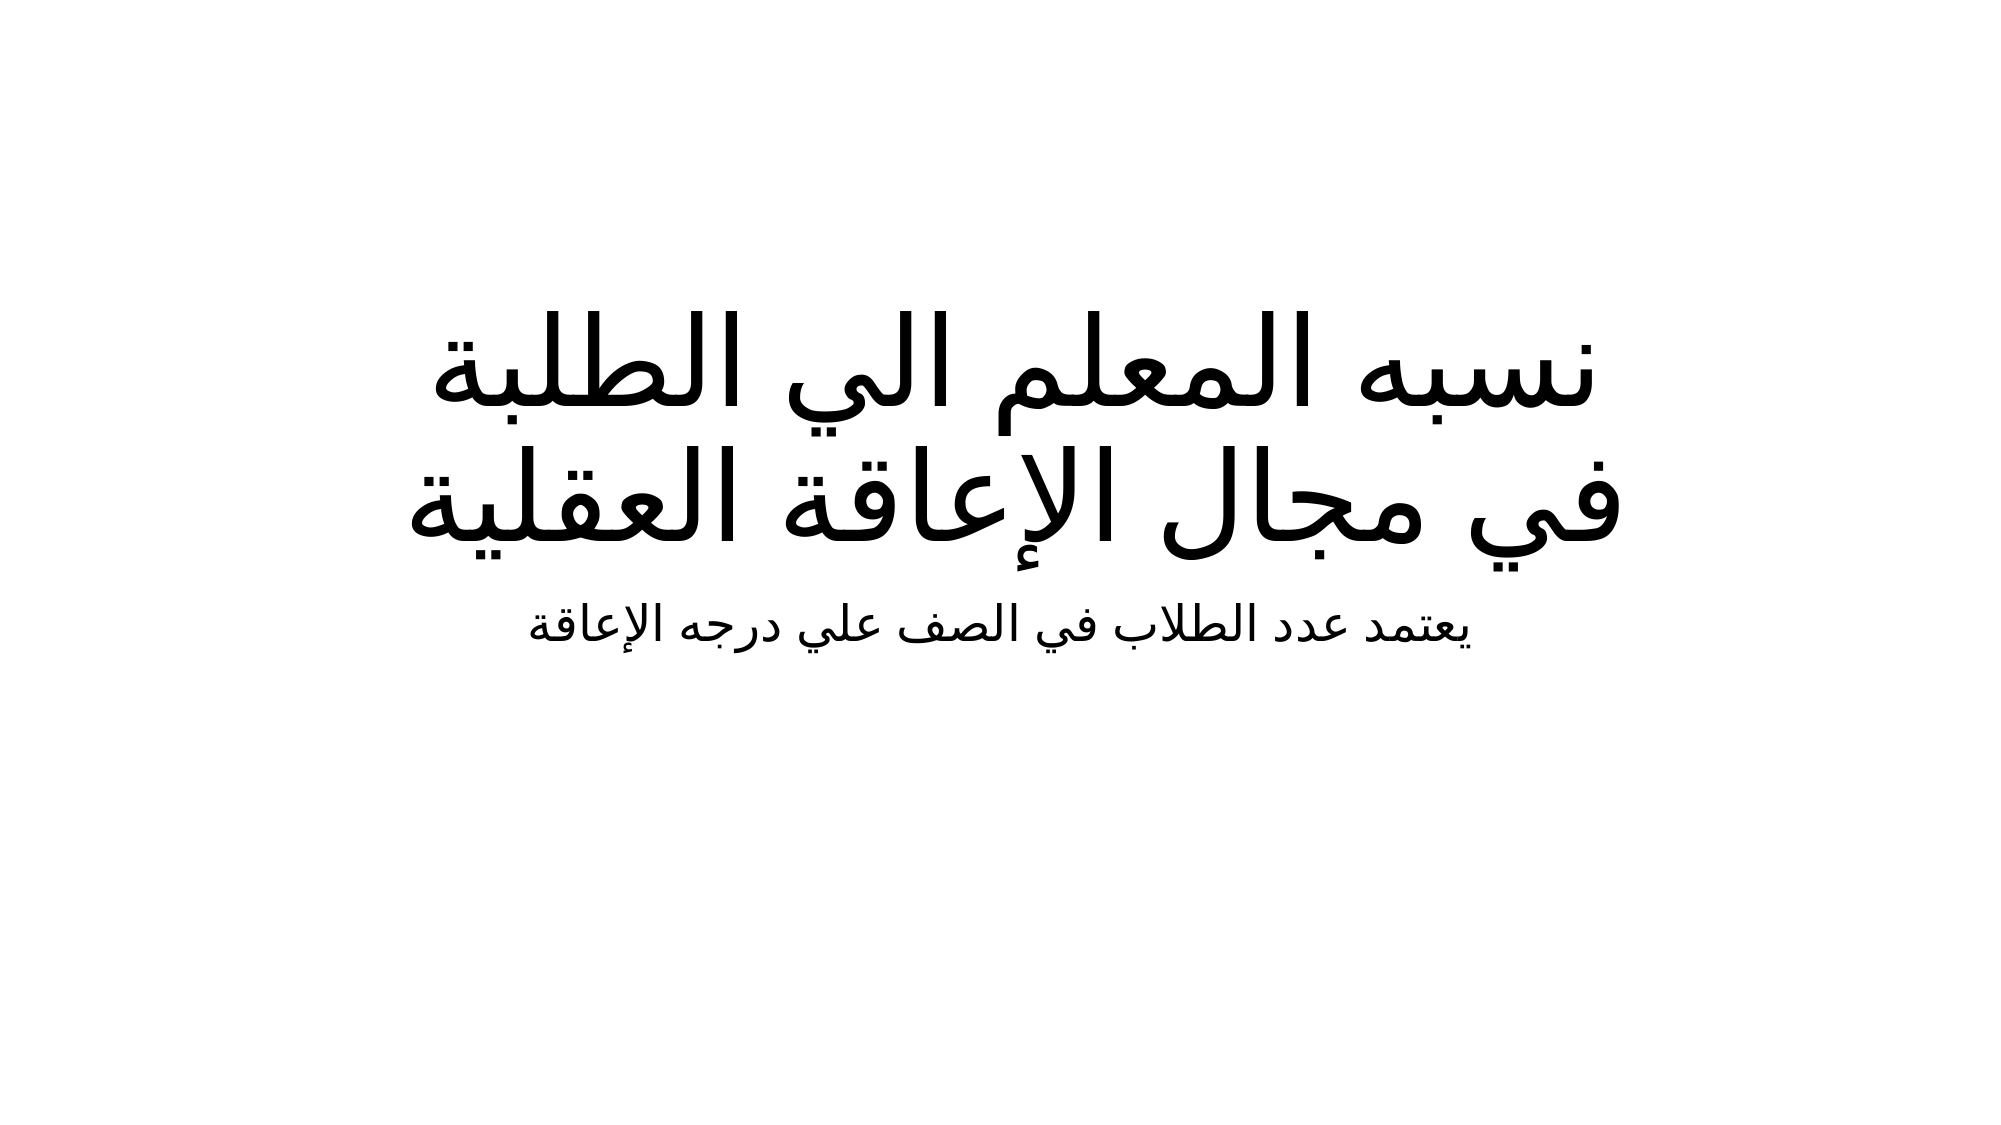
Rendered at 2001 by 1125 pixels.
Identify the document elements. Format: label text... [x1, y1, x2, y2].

subtitle يعتمد عدد الطلاب في الصف علي درجه الإعاقة [249, 590, 1750, 863]
title نسبه المعلم الي الطلبة في مجال الإعاقة العقلية [249, 184, 1750, 576]
